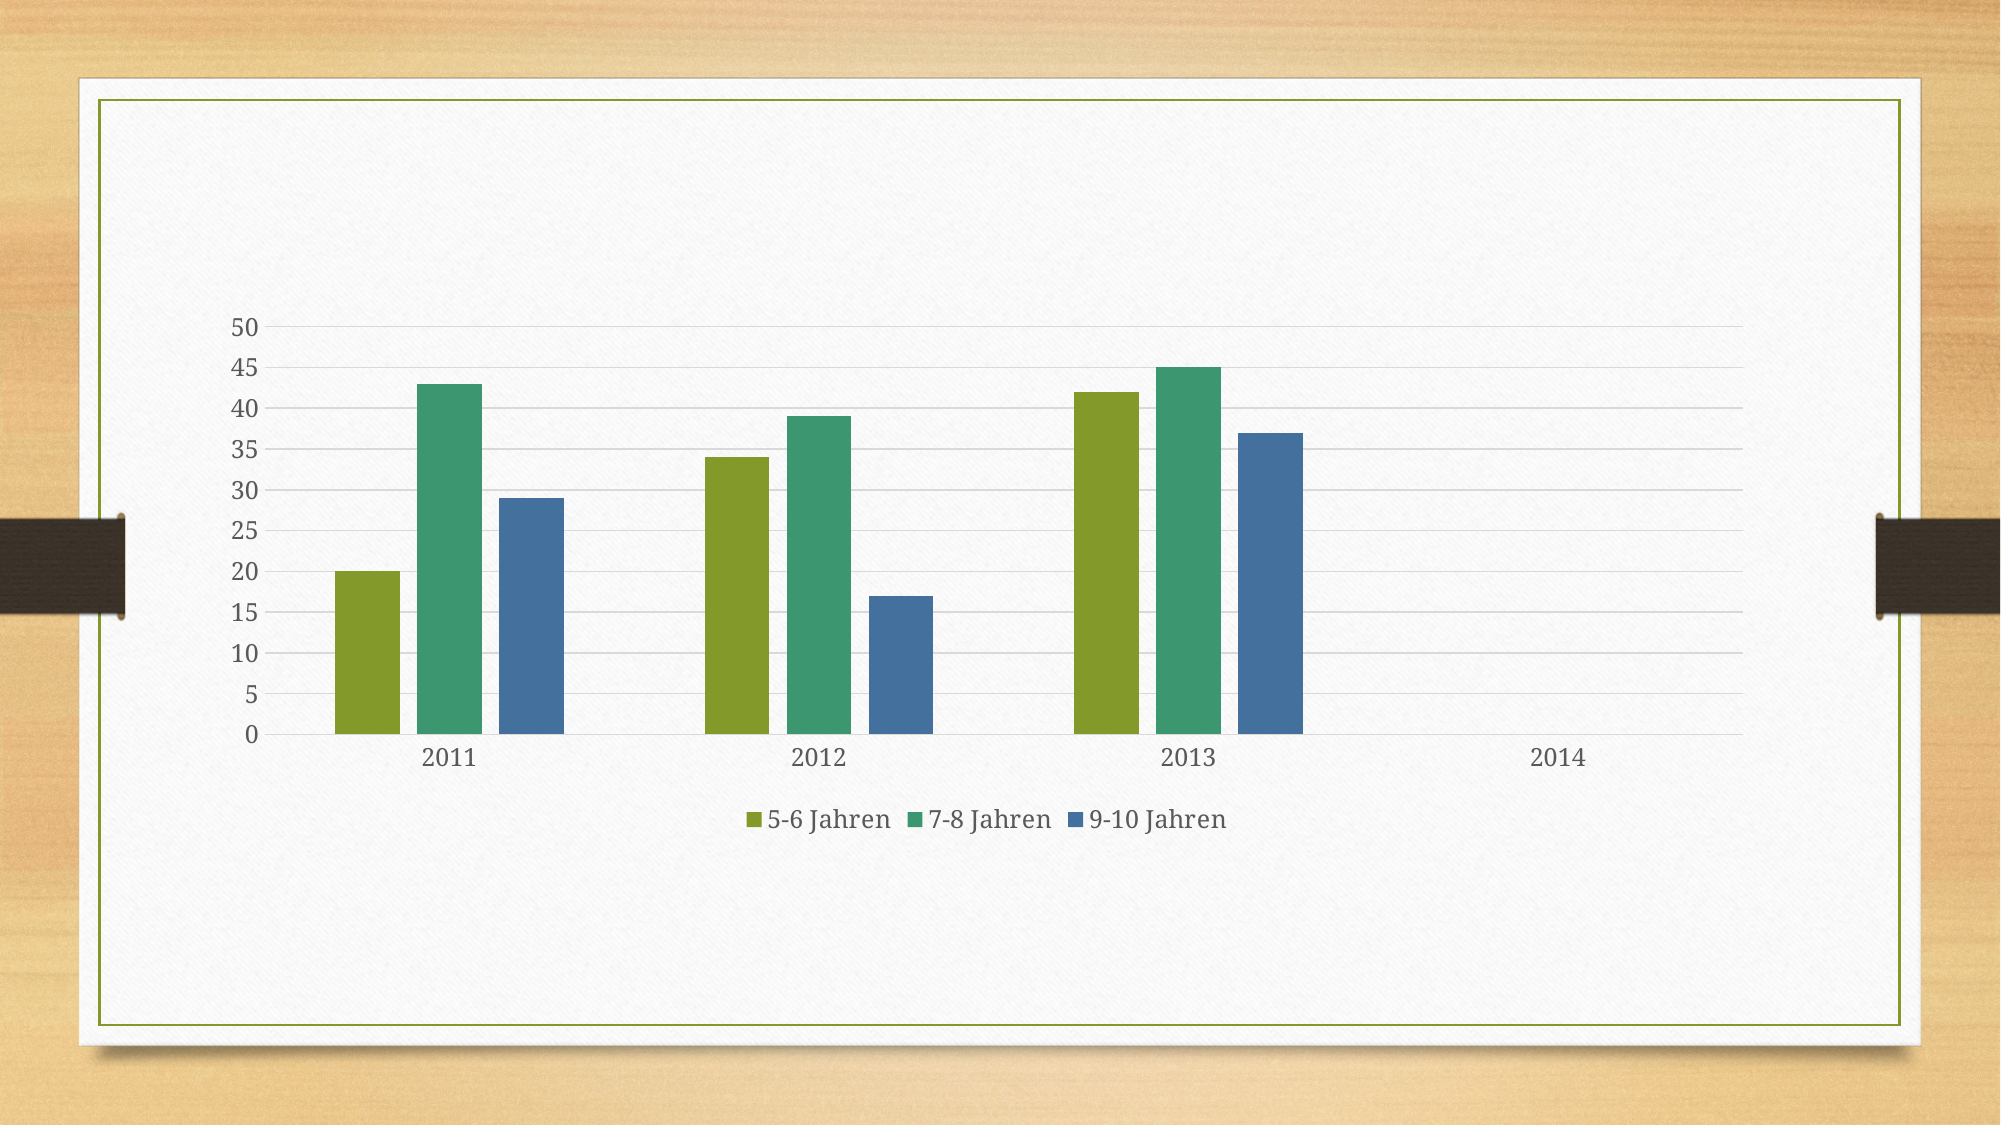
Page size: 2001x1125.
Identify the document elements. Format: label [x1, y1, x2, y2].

chart [198, 298, 1775, 844]
picture [0, 0, 2001, 1125]
